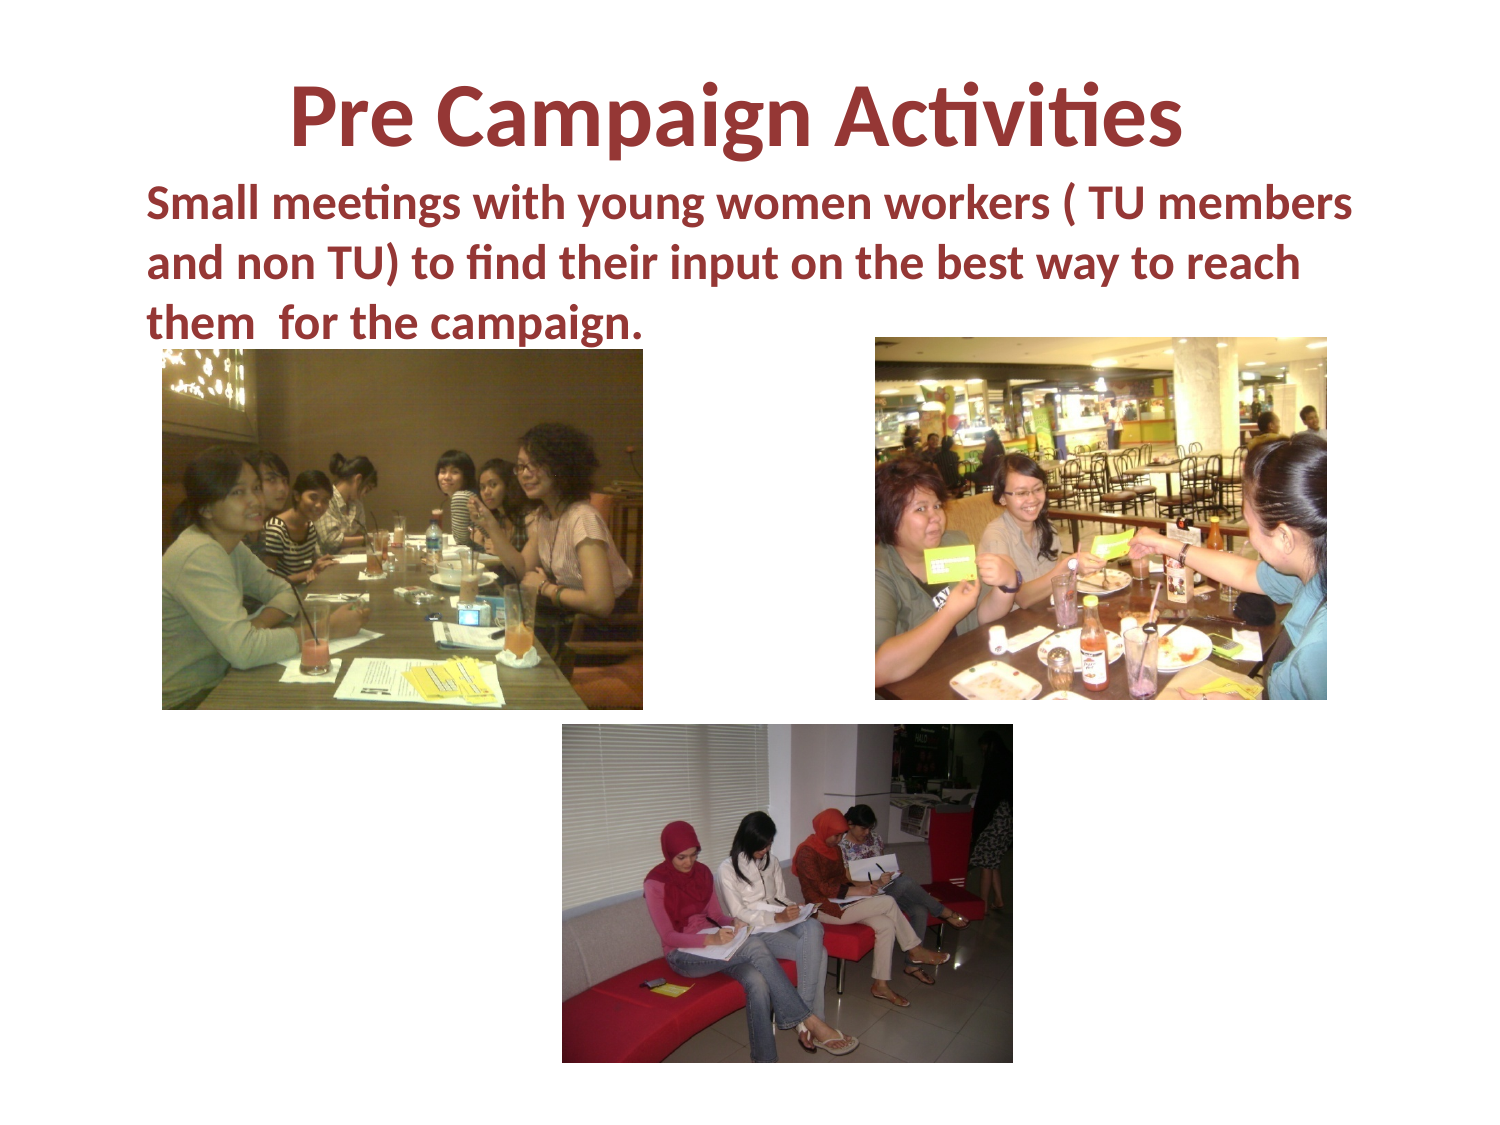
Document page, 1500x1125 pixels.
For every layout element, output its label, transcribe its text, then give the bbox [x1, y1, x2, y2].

list Small meetings with young women workers ( TU members and non TU) to find their input on the best way to reach them for the campaign. [75, 162, 1425, 375]
picture [162, 349, 643, 710]
picture [874, 337, 1328, 701]
title Pre Campaign Activities [75, 45, 1400, 162]
picture [562, 724, 1013, 1063]
